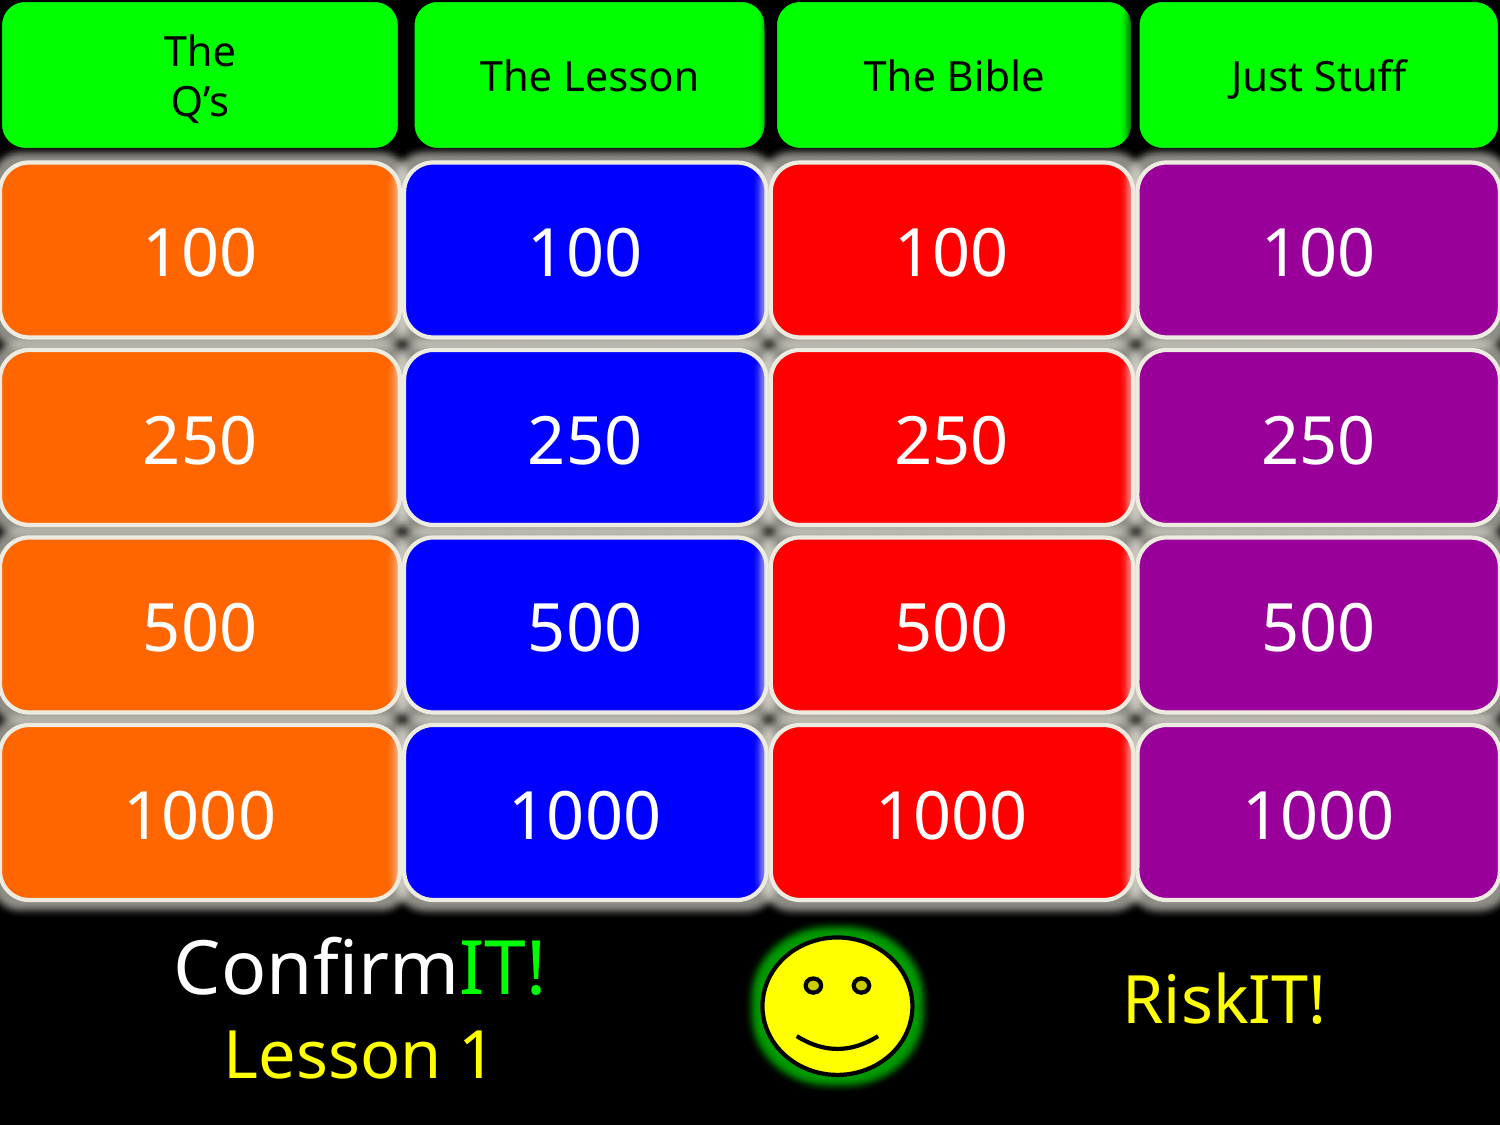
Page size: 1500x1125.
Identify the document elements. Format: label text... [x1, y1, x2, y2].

text_box 100 [401, 160, 758, 336]
text_box 500 [1135, 535, 1500, 711]
text_box 250 [1135, 347, 1500, 523]
text_box Lesson 1 [208, 1018, 513, 1099]
text_box 500 [401, 535, 758, 711]
text_box 100 [768, 160, 1125, 335]
text_box 100 [1135, 160, 1500, 336]
text_box The Q’s [0, 0, 398, 149]
text_box 1000 [0, 722, 392, 903]
text_box [760, 935, 915, 1078]
text_box 500 [0, 535, 392, 711]
text_box 1000 [401, 722, 758, 903]
text_box 250 [401, 347, 758, 523]
text_box 250 [768, 347, 1125, 523]
text_box 1000 [768, 722, 1125, 903]
text_box 100 [0, 160, 392, 336]
text_box The Bible [772, 0, 1125, 148]
text_box The Lesson [410, 0, 761, 148]
text_box ConfirmIT! [159, 912, 563, 1018]
text_box RiskIT! [1107, 949, 1342, 1045]
text_box 1000 [1135, 722, 1500, 903]
text_box 500 [768, 535, 1125, 710]
text_box 250 [0, 347, 392, 523]
text_box Just Stuff [1135, 0, 1500, 148]
